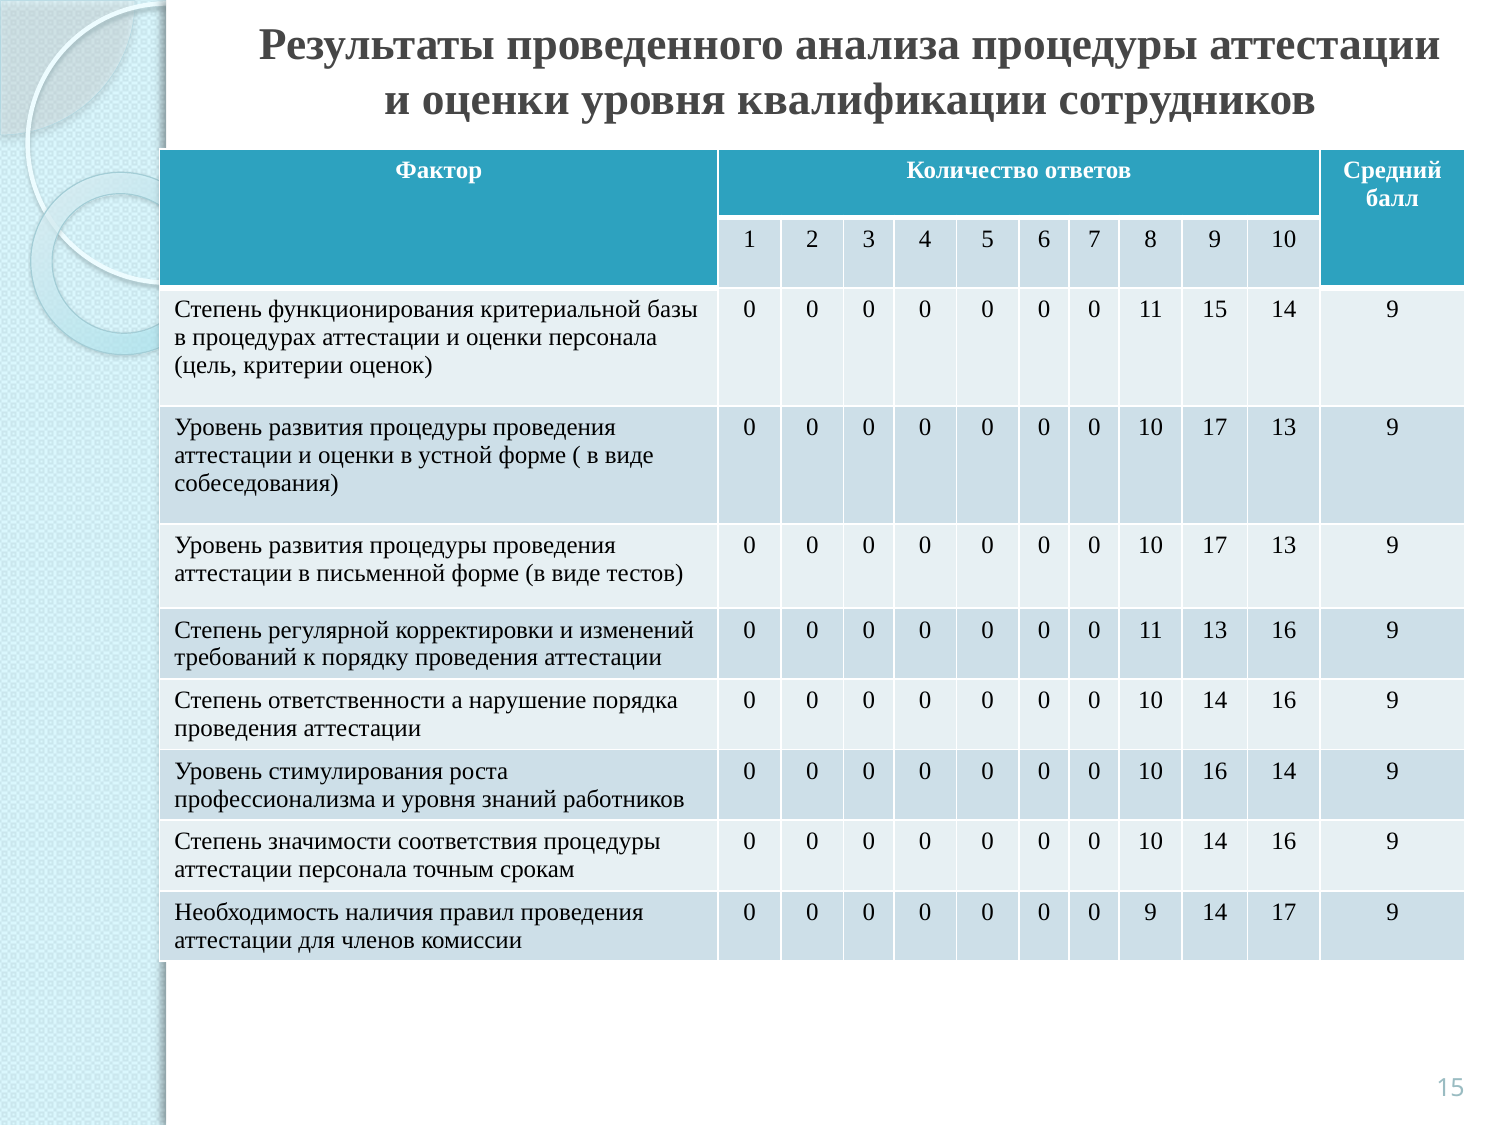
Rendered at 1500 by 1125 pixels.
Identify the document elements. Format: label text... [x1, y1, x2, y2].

table_cell 0 [957, 525, 1018, 607]
table_cell 0 [957, 289, 1018, 405]
table_cell 14 [1183, 892, 1247, 960]
table_cell 0 [844, 525, 893, 607]
table_cell Степень значимости соответствия процедуры аттестации персонала точным срокам [160, 821, 717, 890]
table_header Средний балл [1321, 150, 1464, 285]
table_cell 0 [782, 525, 843, 607]
table_cell 10 [1120, 821, 1181, 890]
table_cell 17 [1183, 407, 1247, 523]
title Результаты проведенного анализа процедуры аттестации и оценки уровня квалификации сотрудников [235, 0, 1466, 138]
table_cell 0 [1020, 750, 1068, 819]
table_cell 9 [1321, 750, 1464, 819]
table_cell 6 [1020, 220, 1068, 287]
table_cell 0 [844, 609, 893, 678]
table_cell 7 [1070, 220, 1118, 287]
table_cell 14 [1183, 680, 1247, 749]
table_cell 3 [844, 220, 893, 287]
table_cell 9 [1321, 609, 1464, 678]
table_cell 16 [1248, 680, 1319, 749]
table_cell 0 [844, 407, 893, 523]
table_cell 0 [1020, 407, 1068, 523]
table_cell 0 [895, 407, 956, 523]
table_cell 0 [957, 892, 1018, 960]
table_cell 0 [1020, 609, 1068, 678]
table_cell 0 [719, 407, 780, 523]
table_cell 4 [895, 220, 956, 287]
table_cell 15 [1183, 289, 1247, 405]
table_cell 16 [1183, 750, 1247, 819]
table_cell 0 [719, 609, 780, 678]
table_cell 9 [1321, 892, 1464, 960]
table_cell 0 [782, 680, 843, 749]
table_cell 14 [1248, 289, 1319, 405]
table_cell 13 [1248, 407, 1319, 523]
table_cell 17 [1183, 525, 1247, 607]
table_cell 0 [844, 289, 893, 405]
table_cell Степень функционирования критериальной базы в процедурах аттестации и оценки персонала (цель, критерии оценок) [160, 291, 717, 405]
table_cell 2 [782, 220, 843, 287]
table_cell 16 [1248, 609, 1319, 678]
table_cell 9 [1183, 220, 1247, 287]
table_cell 0 [957, 821, 1018, 890]
table_cell 0 [1020, 892, 1068, 960]
table_cell 0 [1070, 289, 1118, 405]
table_cell 5 [957, 220, 1018, 287]
table_cell 0 [1020, 680, 1068, 749]
table_cell 17 [1248, 892, 1319, 960]
table_cell 0 [957, 680, 1018, 749]
table_cell 0 [1070, 821, 1118, 890]
table_cell 10 [1120, 750, 1181, 819]
table_header Фактор [160, 150, 717, 285]
table_cell 0 [1070, 750, 1118, 819]
table_cell 8 [1120, 220, 1181, 287]
table_cell 0 [895, 892, 956, 960]
table_cell 0 [1070, 407, 1118, 523]
table_cell 0 [782, 609, 843, 678]
table_cell 1 [719, 220, 780, 287]
table_cell 10 [1120, 525, 1181, 607]
table_cell Уровень развития процедуры проведения аттестации и оценки в устной форме ( в виде собеседования) [160, 407, 717, 523]
table_cell Степень ответственности а нарушение порядка проведения аттестации [160, 680, 717, 749]
table_cell 0 [895, 609, 956, 678]
table_cell 13 [1248, 525, 1319, 607]
table_cell 0 [895, 289, 956, 405]
table_cell 0 [1070, 609, 1118, 678]
table_cell 14 [1183, 821, 1247, 890]
table_cell 10 [1120, 407, 1181, 523]
table_cell 0 [844, 680, 893, 749]
table_cell 0 [1070, 525, 1118, 607]
table_cell 0 [782, 892, 843, 960]
table_cell 0 [1020, 289, 1068, 405]
table_cell 11 [1120, 609, 1181, 678]
table_cell 0 [1070, 680, 1118, 749]
table_cell 0 [895, 525, 956, 607]
table_cell 9 [1321, 407, 1464, 523]
table_cell 13 [1183, 609, 1247, 678]
table_cell 0 [895, 750, 956, 819]
table_cell 14 [1248, 750, 1319, 819]
table_cell 0 [844, 750, 893, 819]
table_header Количество ответов [719, 150, 1319, 215]
table_cell 0 [895, 821, 956, 890]
table_cell Уровень стимулирования роста профессионализма и уровня знаний работников [160, 750, 717, 819]
table_cell 0 [782, 289, 843, 405]
table_cell 0 [719, 289, 780, 405]
table_cell 0 [957, 407, 1018, 523]
table_cell 9 [1120, 892, 1181, 960]
table_cell 9 [1321, 680, 1464, 749]
table_cell 0 [1020, 525, 1068, 607]
table_cell 9 [1321, 291, 1464, 405]
table_cell 10 [1248, 220, 1319, 287]
table_cell 0 [719, 821, 780, 890]
table_cell 0 [782, 821, 843, 890]
table_cell 0 [719, 680, 780, 749]
table_cell 9 [1321, 821, 1464, 890]
table_cell 16 [1248, 821, 1319, 890]
table_cell 0 [719, 892, 780, 960]
table_cell 0 [1070, 892, 1118, 960]
table_cell 0 [1020, 821, 1068, 890]
table_cell 0 [719, 525, 780, 607]
table_cell 0 [844, 821, 893, 890]
table_cell 0 [957, 609, 1018, 678]
slide_number 15 [1413, 1034, 1488, 1113]
table_cell 11 [1120, 289, 1181, 405]
table_cell Необходимость наличия правил проведения аттестации для членов комиссии [160, 892, 717, 960]
table_cell 0 [895, 680, 956, 749]
table_cell 9 [1321, 525, 1464, 607]
table_cell 0 [844, 892, 893, 960]
table_cell 0 [957, 750, 1018, 819]
table_cell 0 [782, 750, 843, 819]
table_cell Степень регулярной корректировки и изменений требований к порядку проведения аттестации [160, 609, 717, 678]
table_cell Уровень развития процедуры проведения аттестации в письменной форме (в виде тестов) [160, 525, 717, 607]
table_cell 10 [1120, 680, 1181, 749]
table_cell 0 [719, 750, 780, 819]
table_cell 0 [782, 407, 843, 523]
